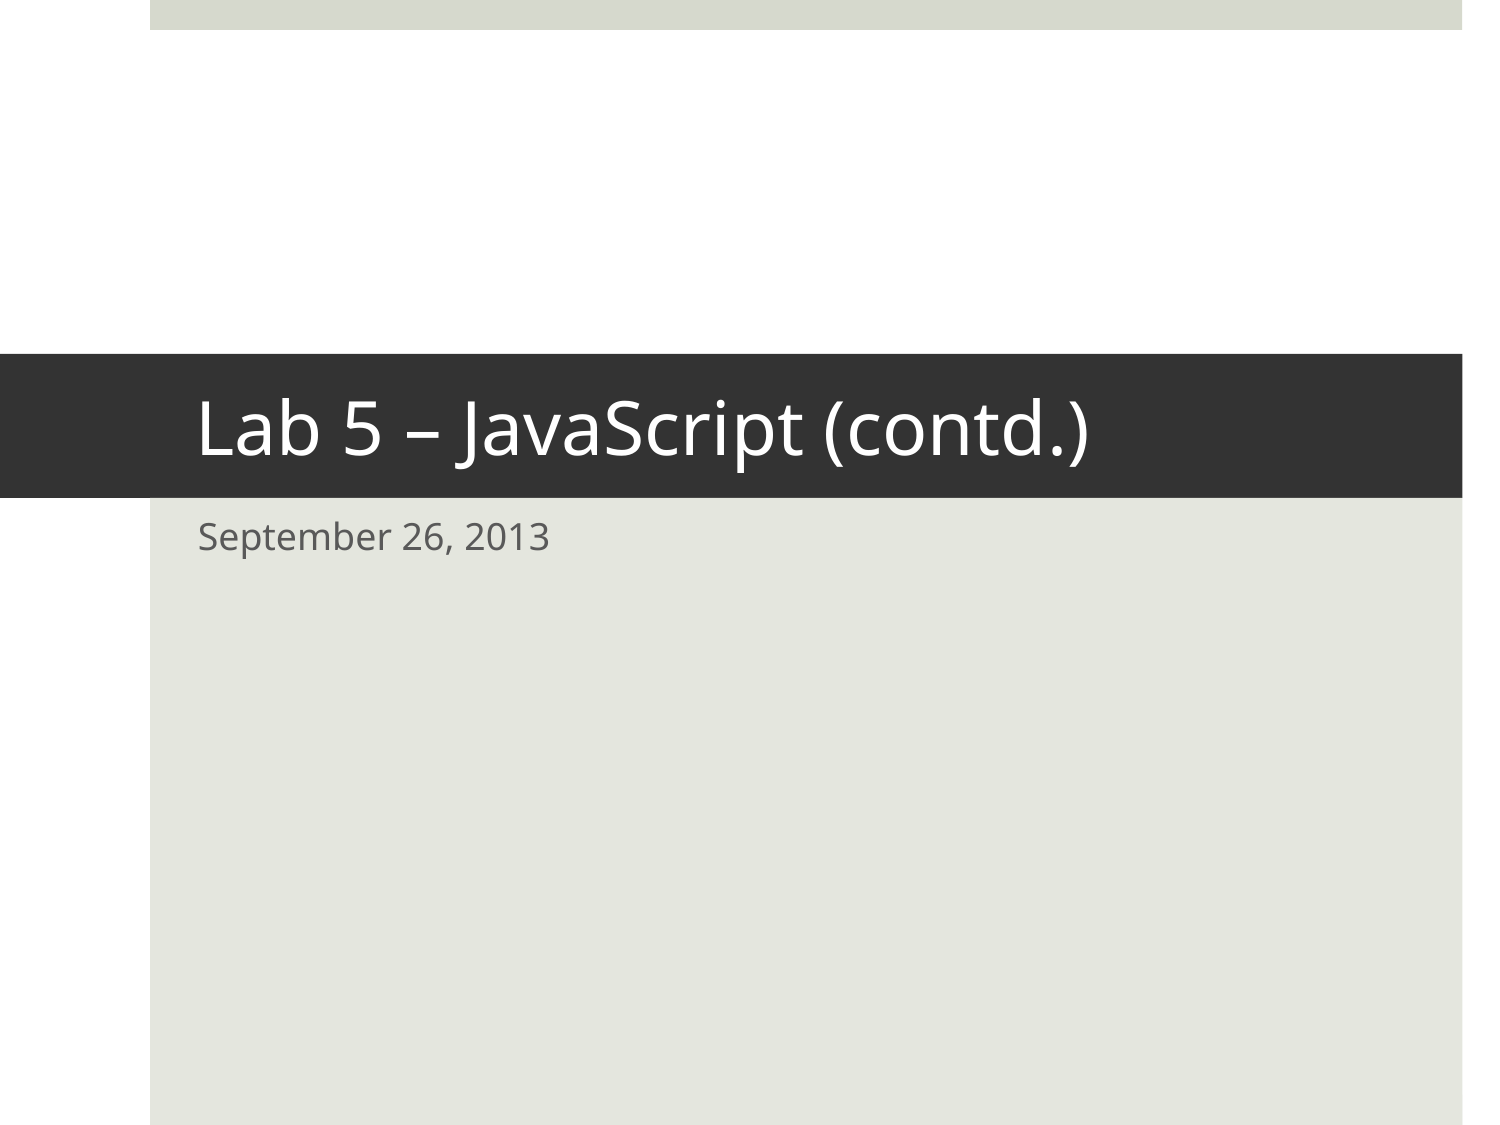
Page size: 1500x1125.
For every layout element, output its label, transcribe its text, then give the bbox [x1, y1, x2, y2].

subtitle September 26, 2013 [150, 497, 1463, 1125]
title Lab 5 – JavaScript (contd.) [0, 353, 1463, 498]
